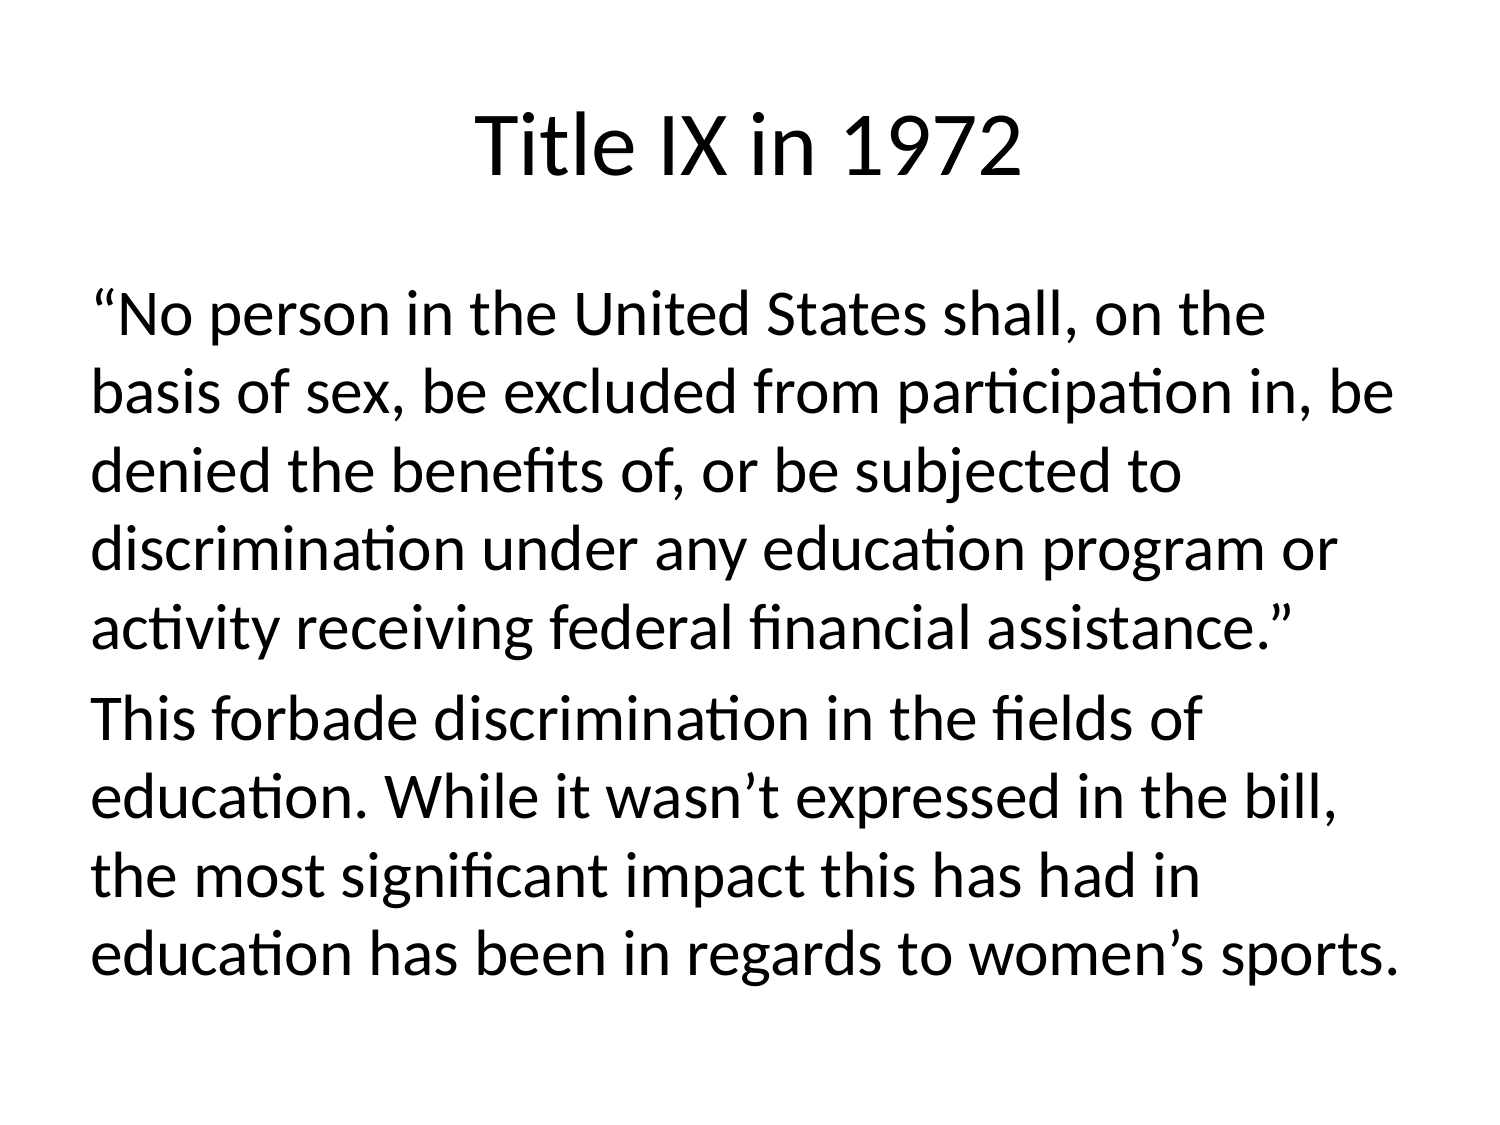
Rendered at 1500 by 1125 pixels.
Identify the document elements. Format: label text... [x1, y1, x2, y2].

title Title IX in 1972 [75, 45, 1425, 233]
list “No person in the United States shall, on the basis of sex, be excluded from participation in, be denied the benefits of, or be subjected to discrimination under any education program or activity receiving federal financial assistance.” This forbade discrimination in the fields of education. While it wasn’t expressed in the bill, the most significant impact this has had in education has been in regards to women’s sports. [75, 262, 1425, 1005]
